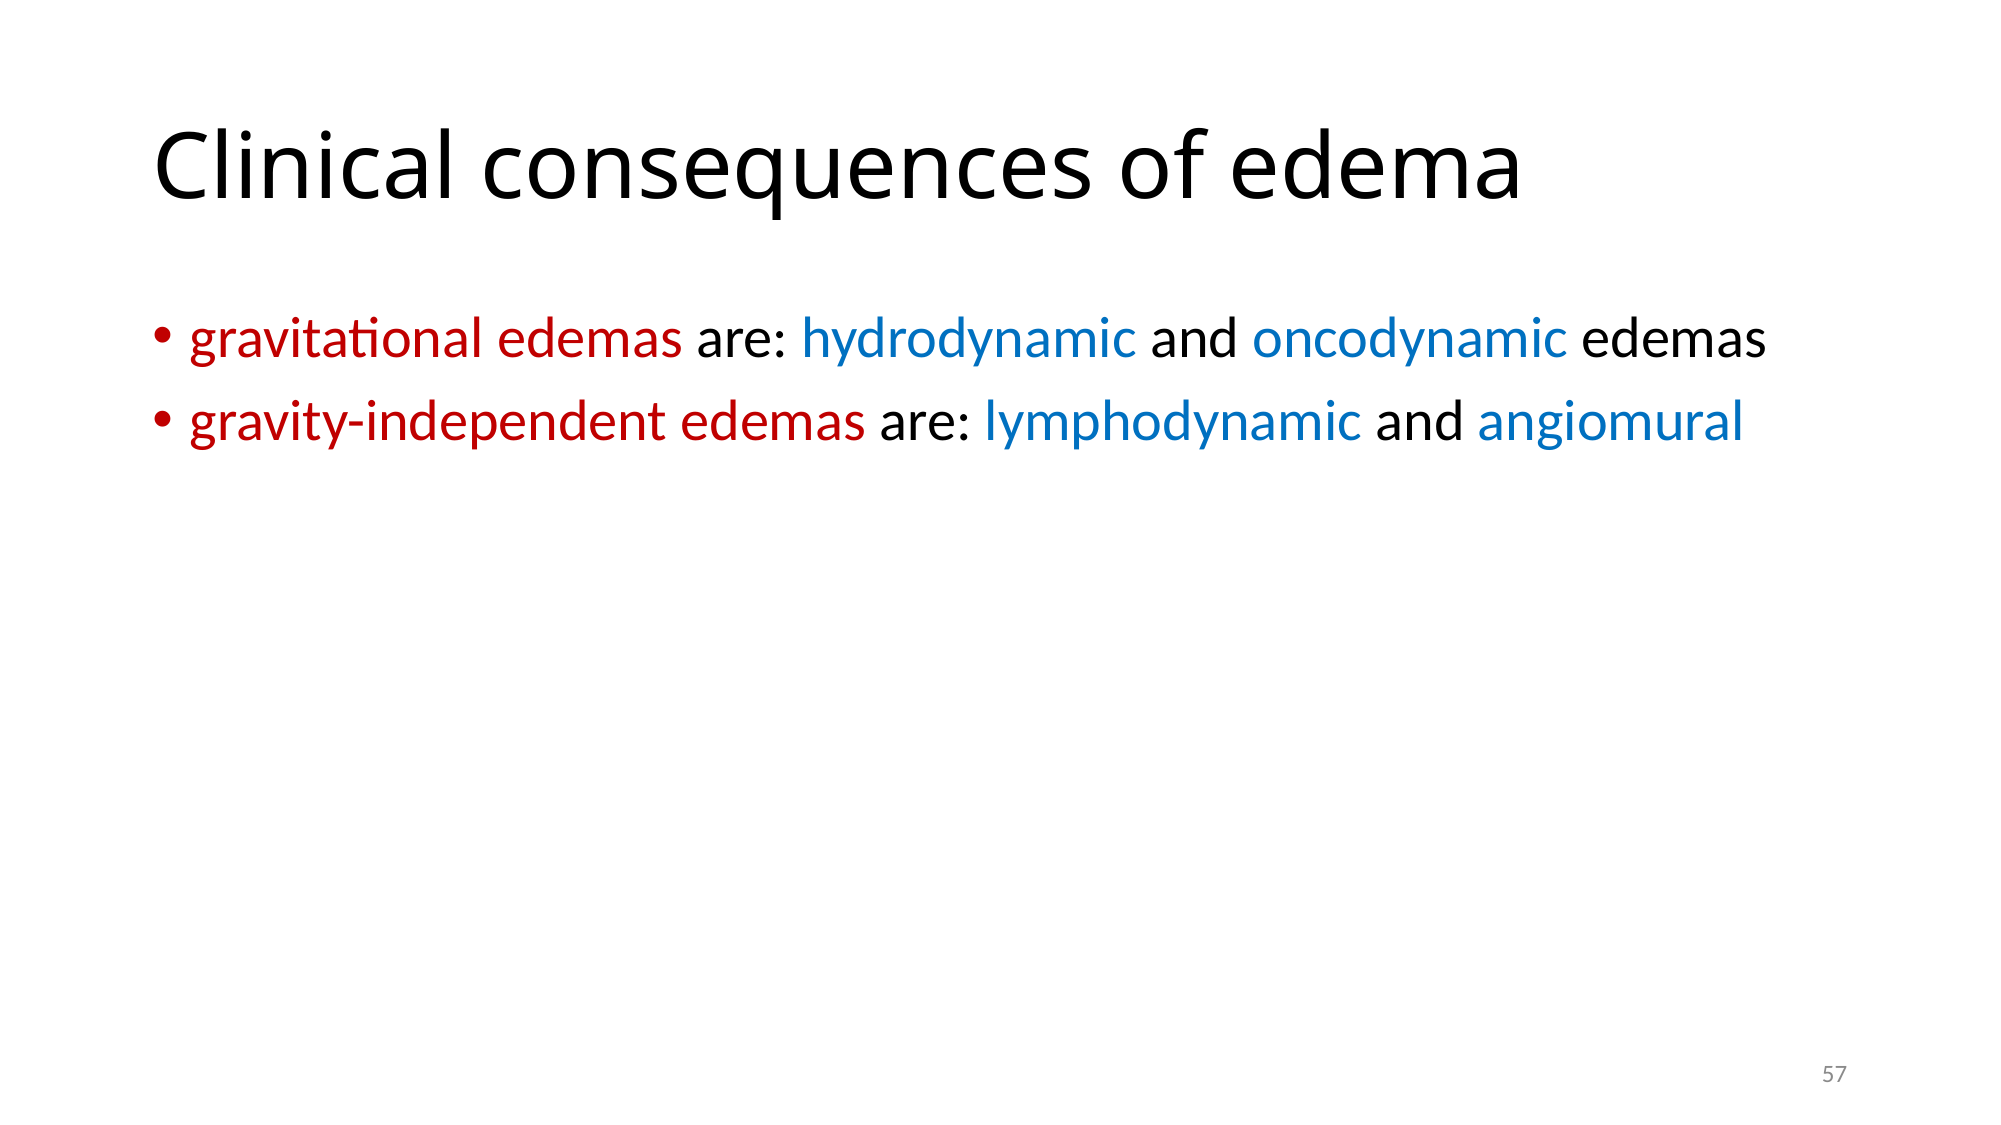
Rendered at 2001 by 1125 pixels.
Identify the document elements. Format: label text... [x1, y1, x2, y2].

slide_number 57 [1412, 1042, 1863, 1103]
title Clinical consequences of edema [137, 59, 1863, 278]
list gravitational edemas are: hydrodynamic and oncodynamic edemas gravity-independent edemas are: lymphodynamic and angiomural [137, 299, 1863, 1014]
